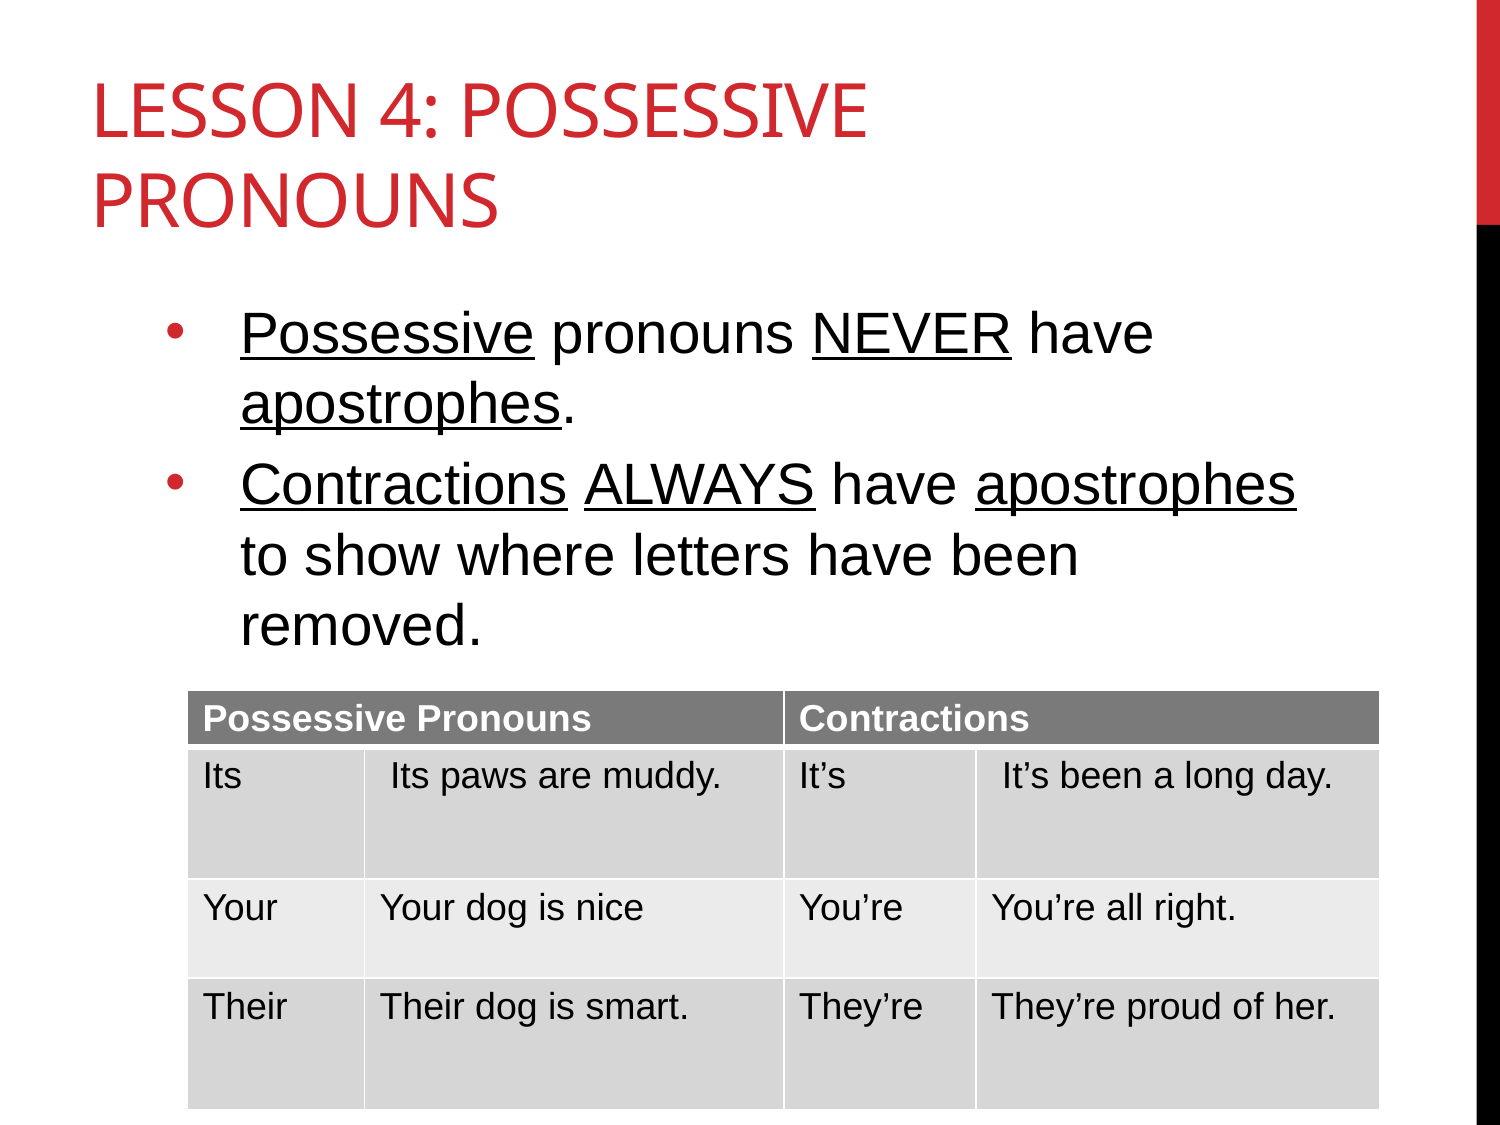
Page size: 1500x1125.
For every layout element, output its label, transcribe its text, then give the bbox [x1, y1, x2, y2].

table_cell You’re [785, 880, 975, 977]
table_cell Your [188, 880, 364, 977]
table_header Contractions [785, 691, 1379, 744]
table_cell They’re proud of her. [977, 979, 1379, 1109]
table_cell It’s been a long day. [977, 750, 1379, 878]
list Possessive pronouns NEVER have apostrophes. Contractions ALWAYS have apostrophes to show where letters have been removed. [75, 287, 1325, 1005]
table_cell Its paws are muddy. [365, 750, 783, 878]
table_cell You’re all right. [977, 880, 1379, 977]
title Lesson 4: Possessive Pronouns [75, 25, 1025, 250]
table_cell Its [188, 750, 364, 878]
table_cell Your dog is nice [365, 880, 783, 977]
table_header Possessive Pronouns [188, 691, 783, 744]
table_cell Their [188, 979, 364, 1109]
table_cell Their dog is smart. [365, 979, 783, 1109]
table_cell They’re [785, 979, 975, 1109]
table_cell It’s [785, 750, 975, 878]
